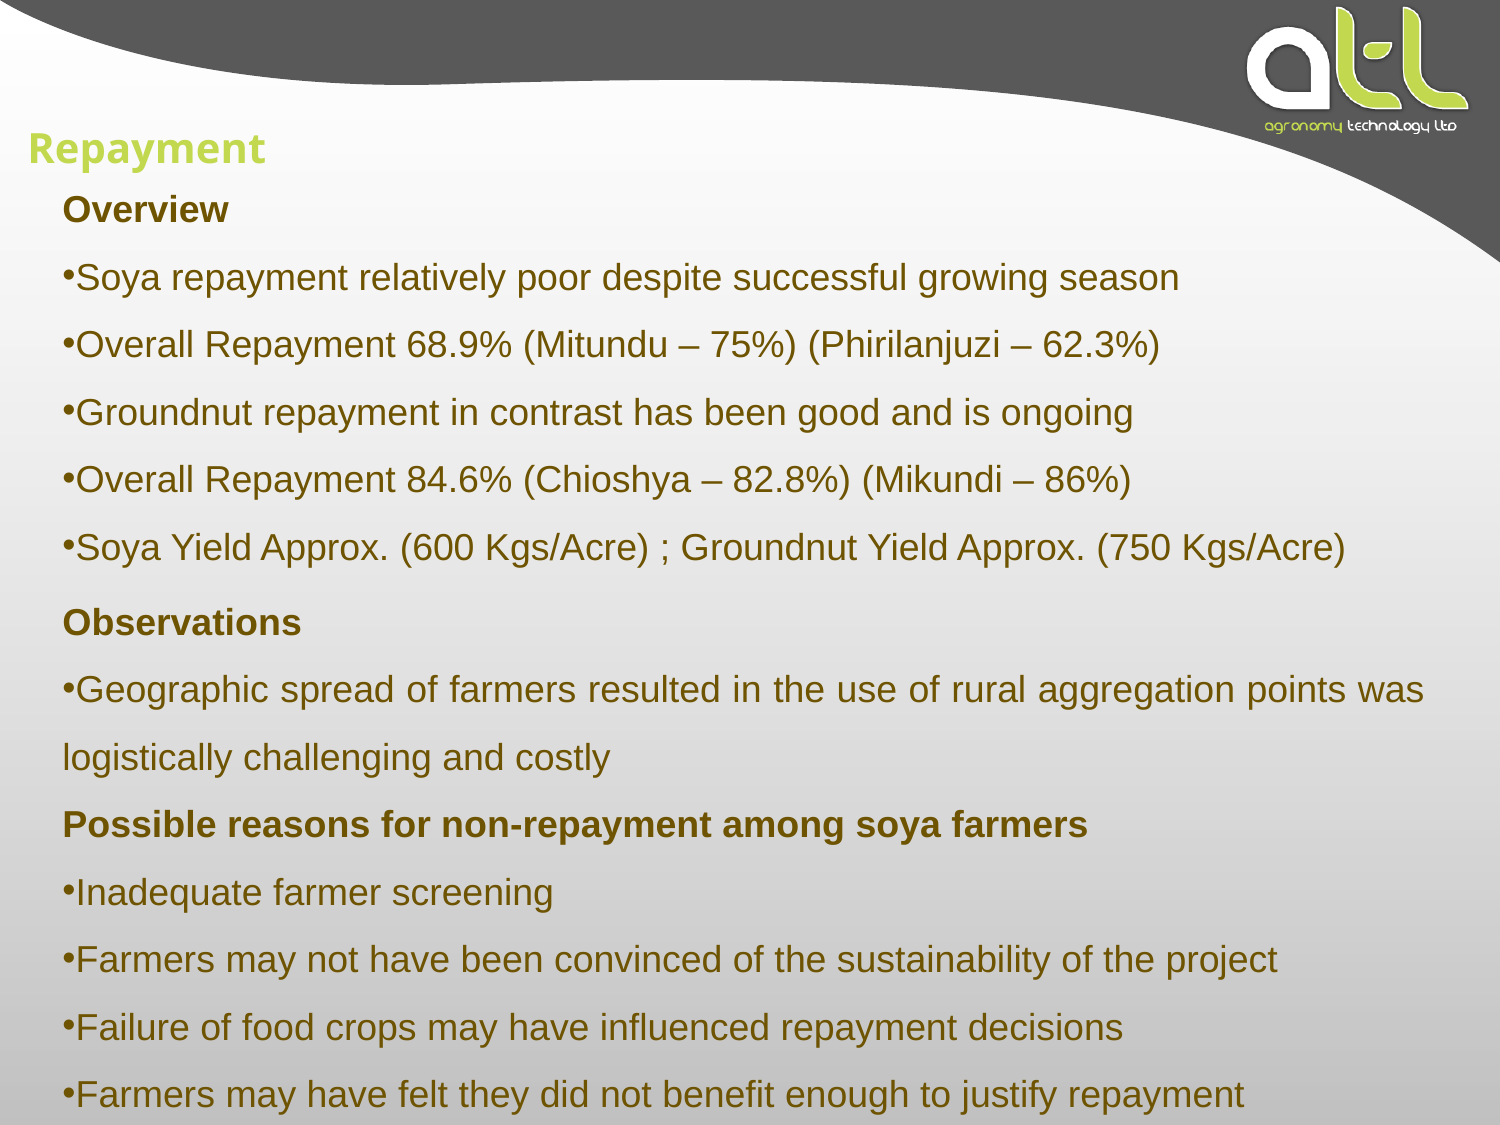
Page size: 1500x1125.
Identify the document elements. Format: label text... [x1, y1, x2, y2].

list Overview Soya repayment relatively poor despite successful growing season Overall Repayment 68.9% (Mitundu – 75%) (Phirilanjuzi – 62.3%) Groundnut repayment in contrast has been good and is ongoing Overall Repayment 84.6% (Chioshya – 82.8%) (Mikundi – 86%) Soya Yield Approx. (600 Kgs/Acre) ; Groundnut Yield Approx. (750 Kgs/Acre) [62, 162, 1425, 575]
title Repayment [12, 114, 1188, 213]
picture [1237, 0, 1476, 134]
list Observations Geographic spread of farmers resulted in the use of rural aggregation points was logistically challenging and costly Possible reasons for non-repayment among soya farmers Inadequate farmer screening Farmers may not have been convinced of the sustainability of the project Failure of food crops may have influenced repayment decisions Farmers may have felt they did not benefit enough to justify repayment [62, 575, 1425, 1075]
